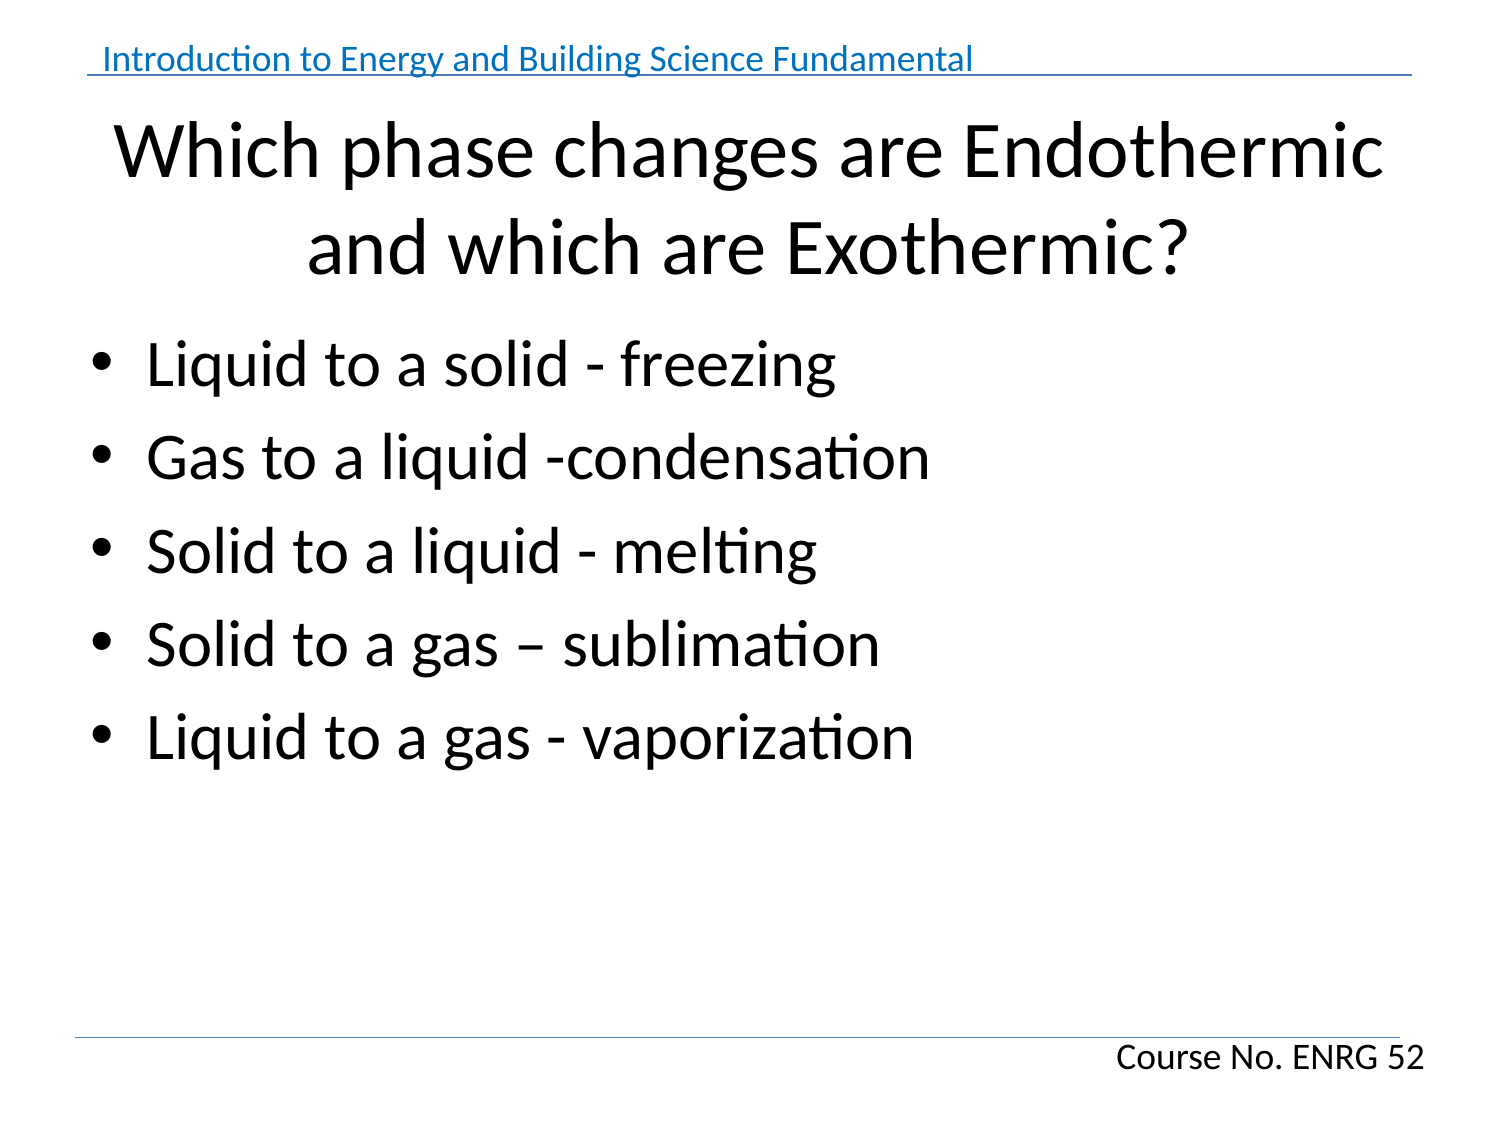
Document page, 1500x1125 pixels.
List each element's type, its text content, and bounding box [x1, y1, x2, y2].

title Which phase changes are Endothermic and which are Exothermic? [75, 87, 1425, 300]
list Liquid to a solid - freezing Gas to a liquid -condensation Solid to a liquid - melting Solid to a gas – sublimation Liquid to a gas - vaporization [75, 312, 1425, 1005]
